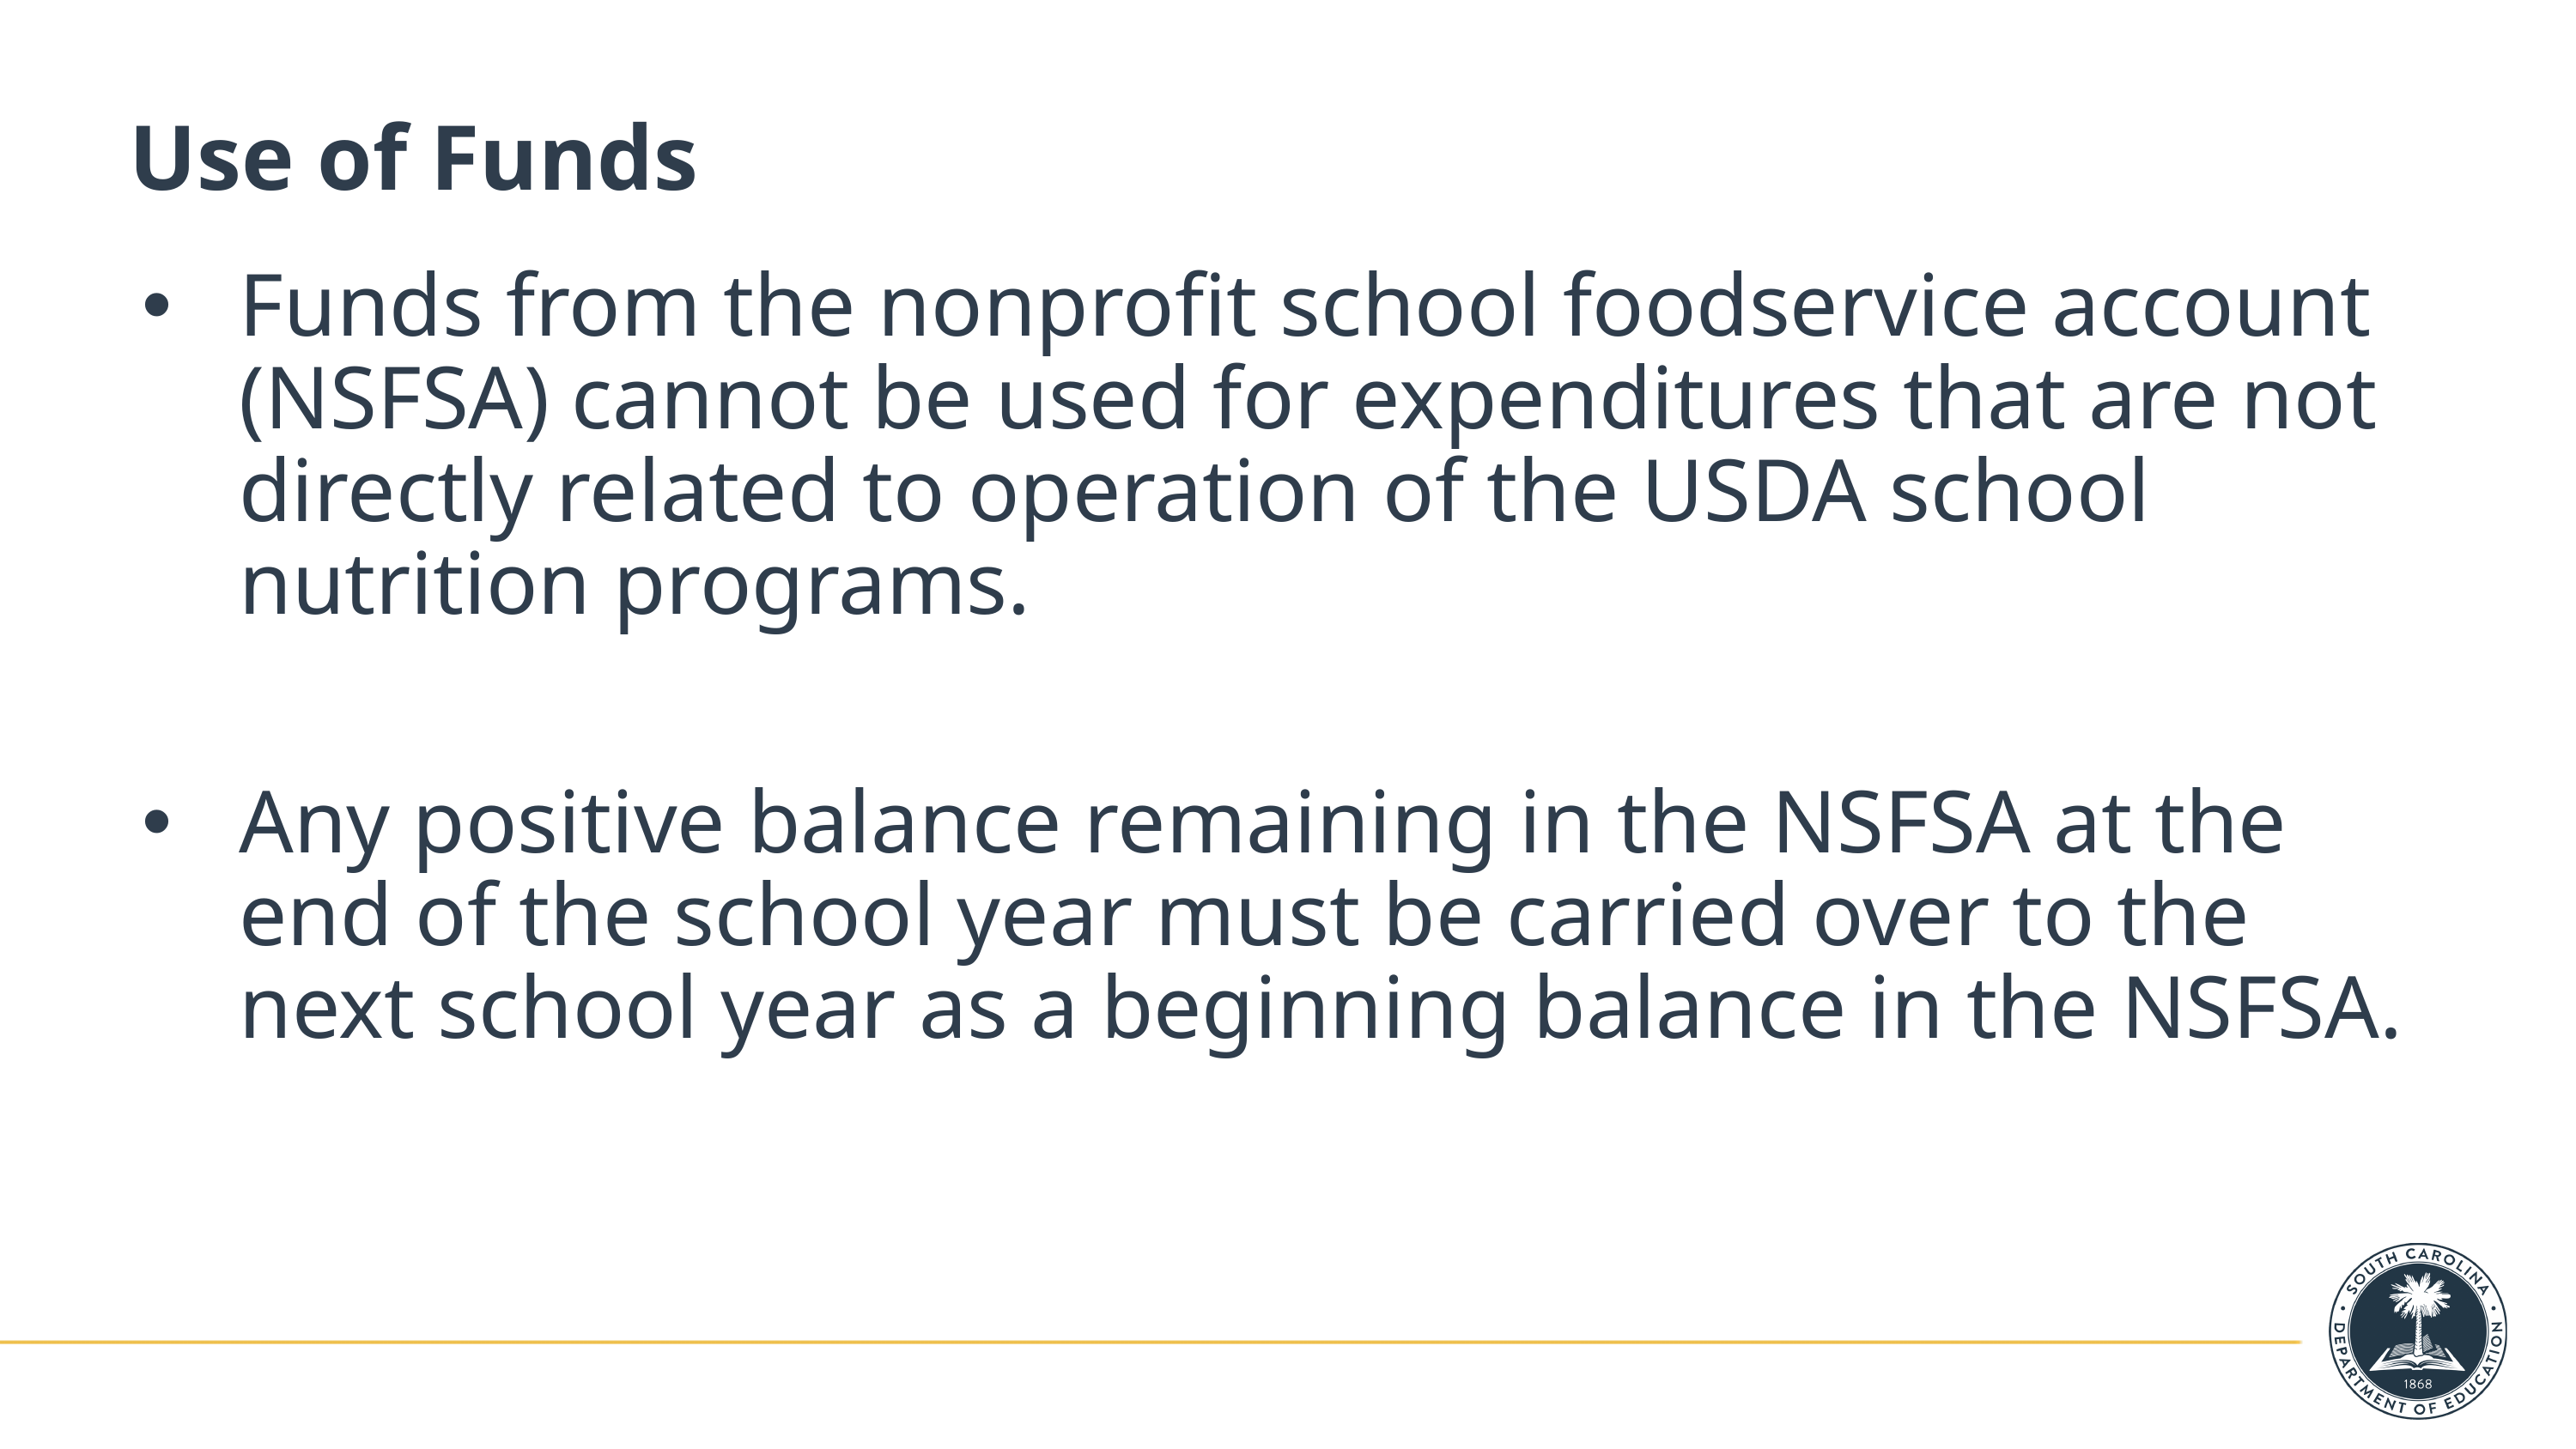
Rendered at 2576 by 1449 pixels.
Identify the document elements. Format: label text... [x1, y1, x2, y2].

title Use of Funds [129, 33, 2447, 256]
picture [2329, 1243, 2507, 1420]
list Funds from the nonprofit school foodservice account (NSFSA) cannot be used for expenditures that are not directly related to operation of the USDA school nutrition programs. Any positive balance remaining in the NSFSA at the end of the school year must be carried over to the next school year as a beginning balance in the NSFSA. [129, 256, 2447, 1149]
